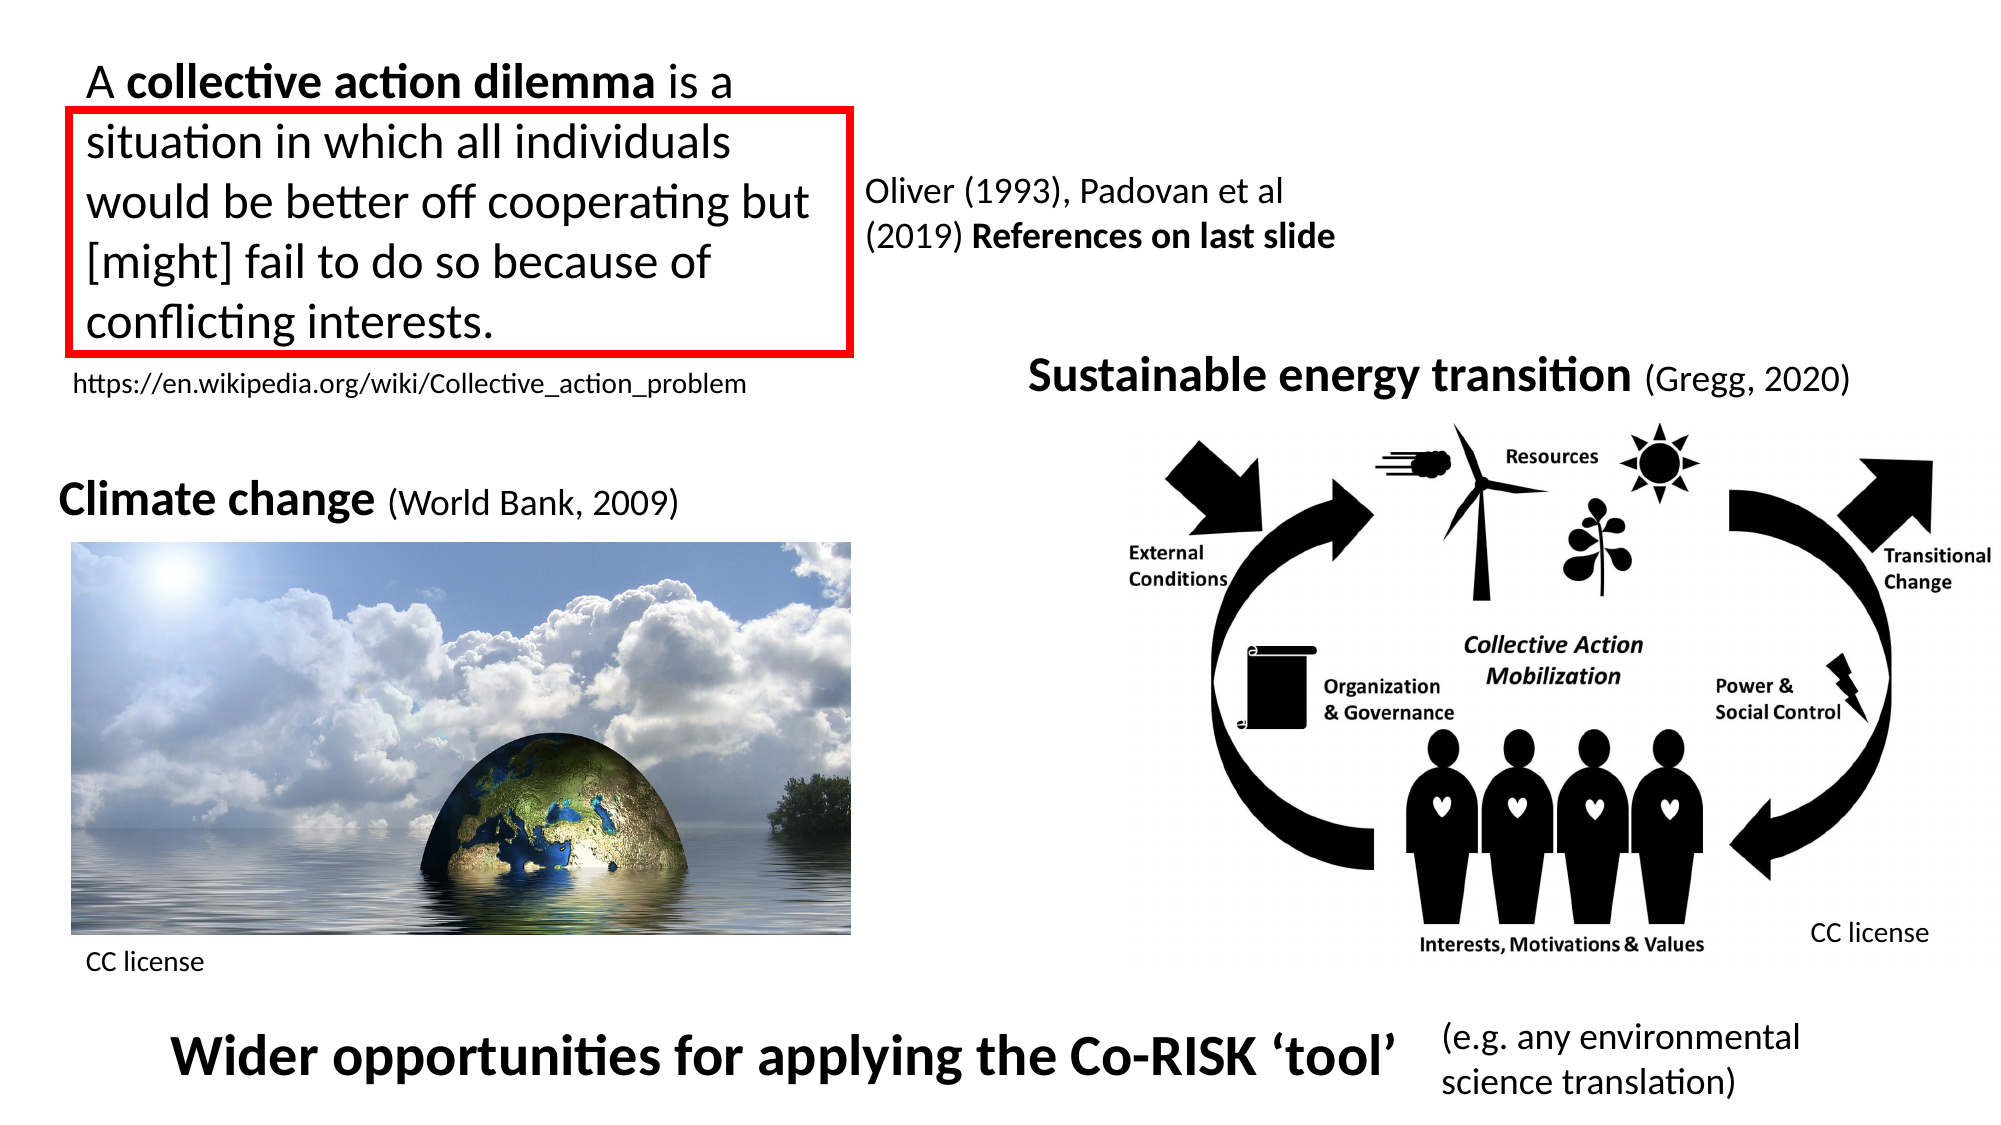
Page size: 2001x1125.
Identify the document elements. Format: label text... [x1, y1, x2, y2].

text_box https://en.wikipedia.org/wiki/Collective_action_problem [57, 357, 811, 408]
text_box Sustainable energy transition (Gregg, 2020) [1013, 334, 1943, 409]
text_box Oliver (1993), Padovan et al (2019) References on last slide [850, 159, 1380, 264]
text_box Climate change (World Bank, 2009) [44, 458, 797, 533]
picture [1116, 423, 2000, 966]
picture [71, 542, 851, 935]
text_box A collective action dilemma is a situation in which all individuals would be better off cooperating but [might] fail to do so because of conflicting interests. [71, 41, 864, 357]
title Wider opportunities for applying the Co-RISK ‘tool’ [155, 955, 1434, 1125]
text_box CC license [71, 935, 228, 985]
text_box (e.g. any environmental science translation) [1426, 1004, 1891, 1110]
